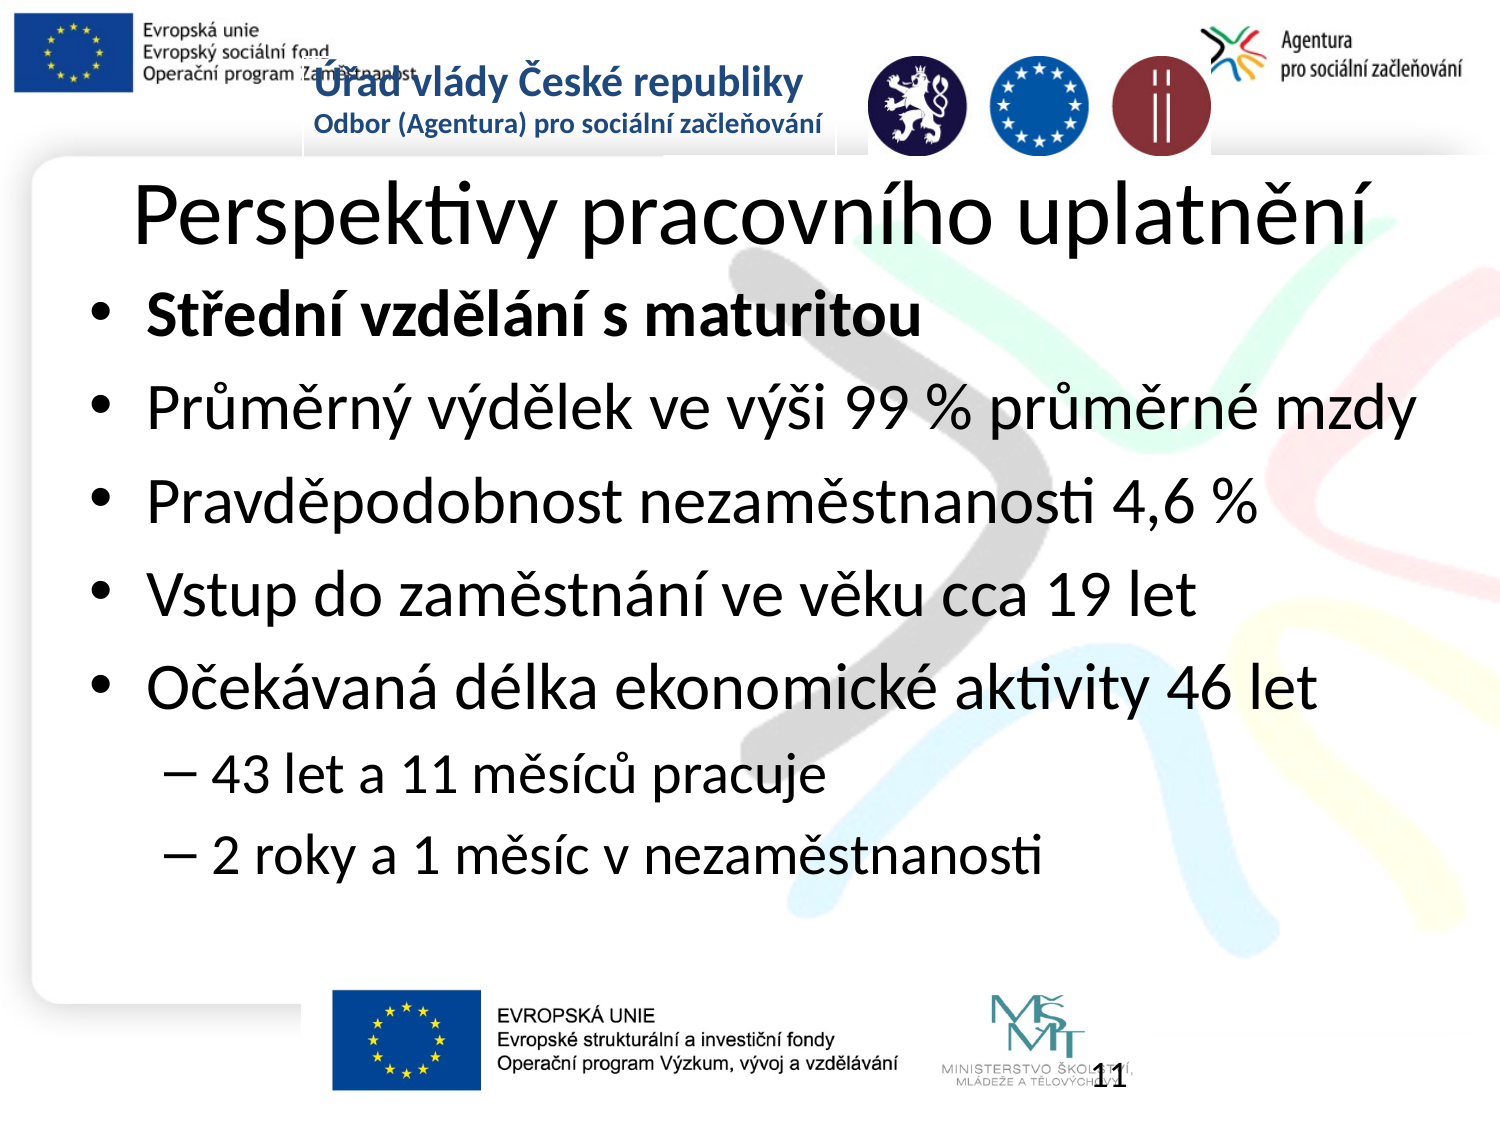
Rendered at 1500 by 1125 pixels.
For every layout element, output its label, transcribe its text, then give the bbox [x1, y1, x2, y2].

slide_number 11 [1074, 1042, 1425, 1103]
picture [304, 58, 835, 113]
title Perspektivy pracovního uplatnění [76, 113, 1427, 262]
list Střední vzdělání s maturitou Průměrný výdělek ve výši 99 % průměrné mzdy Pravděpodobnost nezaměstnanosti 4,6 % Vstup do zaměstnání ve věku cca 19 let Očekávaná délka ekonomické aktivity 46 let 43 let a 11 měsíců pracuje 2 roky a 1 měsíc v nezaměstnanosti [75, 262, 1459, 1005]
picture [0, 0, 1500, 1125]
